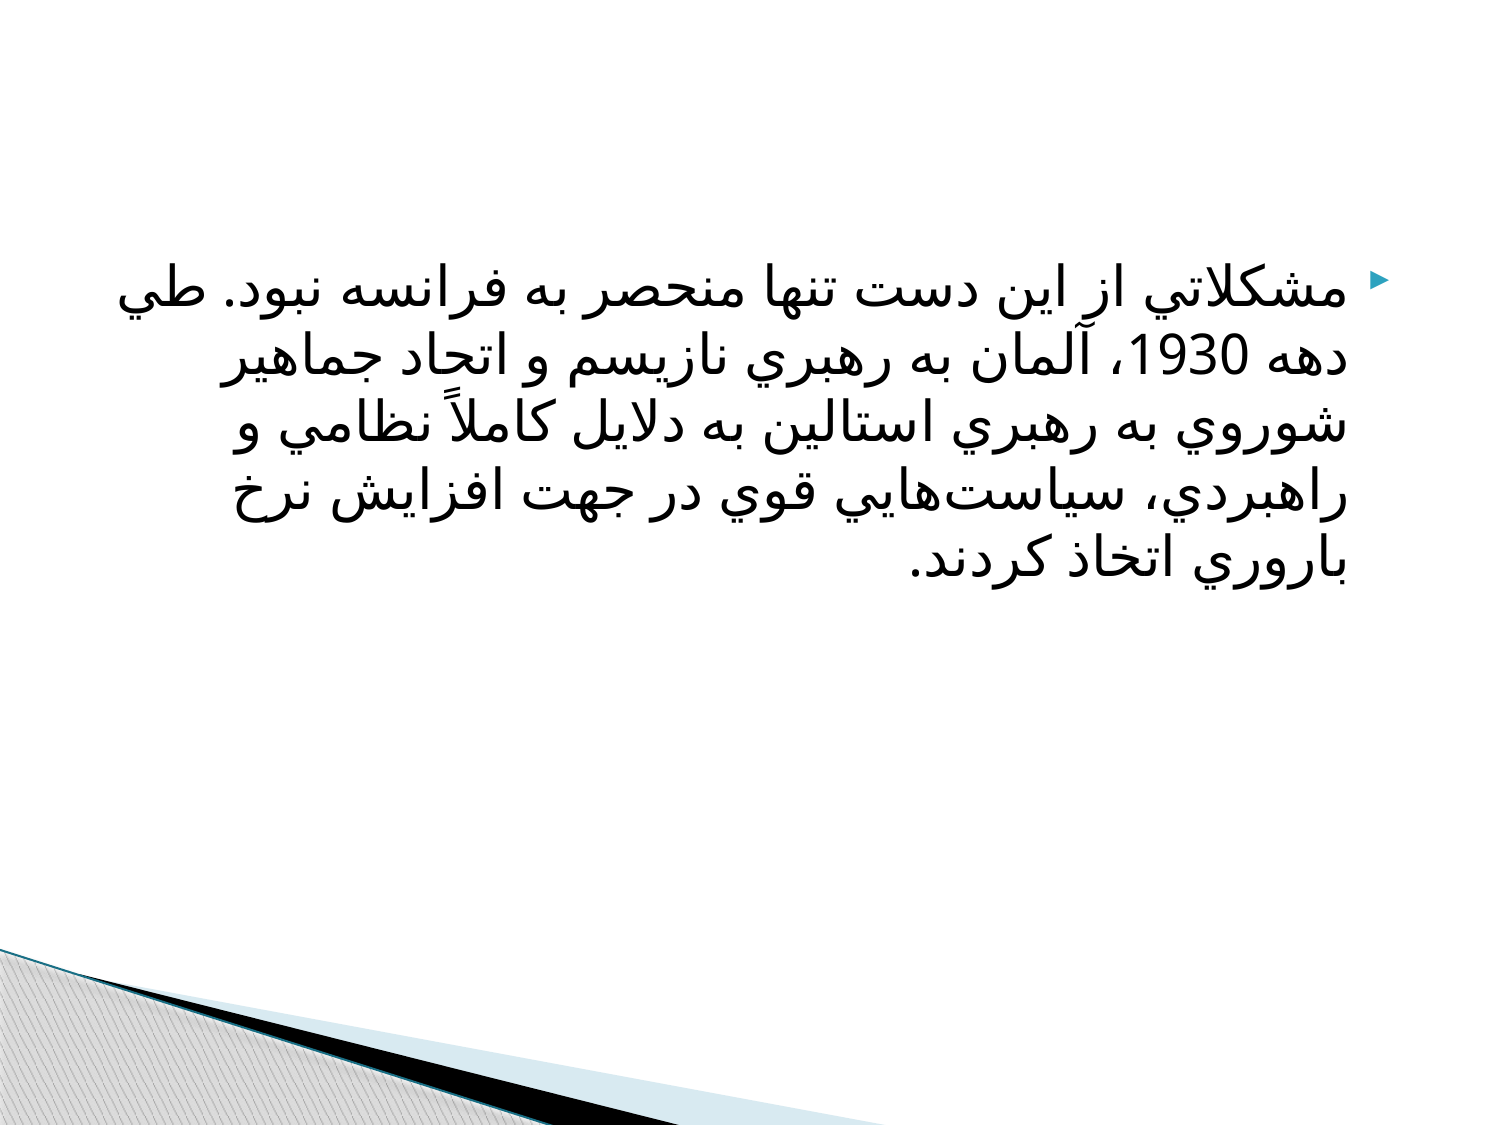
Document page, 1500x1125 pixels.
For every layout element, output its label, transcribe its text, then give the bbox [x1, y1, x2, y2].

list مشكلاتي از اين دست تنها منحصر به فرانسه نبود. طي دهه 1930، آلمان به رهبري نازيسم و اتحاد جماهير شوروي به رهبري استالين به دلايل كاملاً نظامي و راهبردي، سياست‌هايي قوي در جهت افزايش نرخ باروري اتخاذ كردند. [75, 243, 1425, 986]
